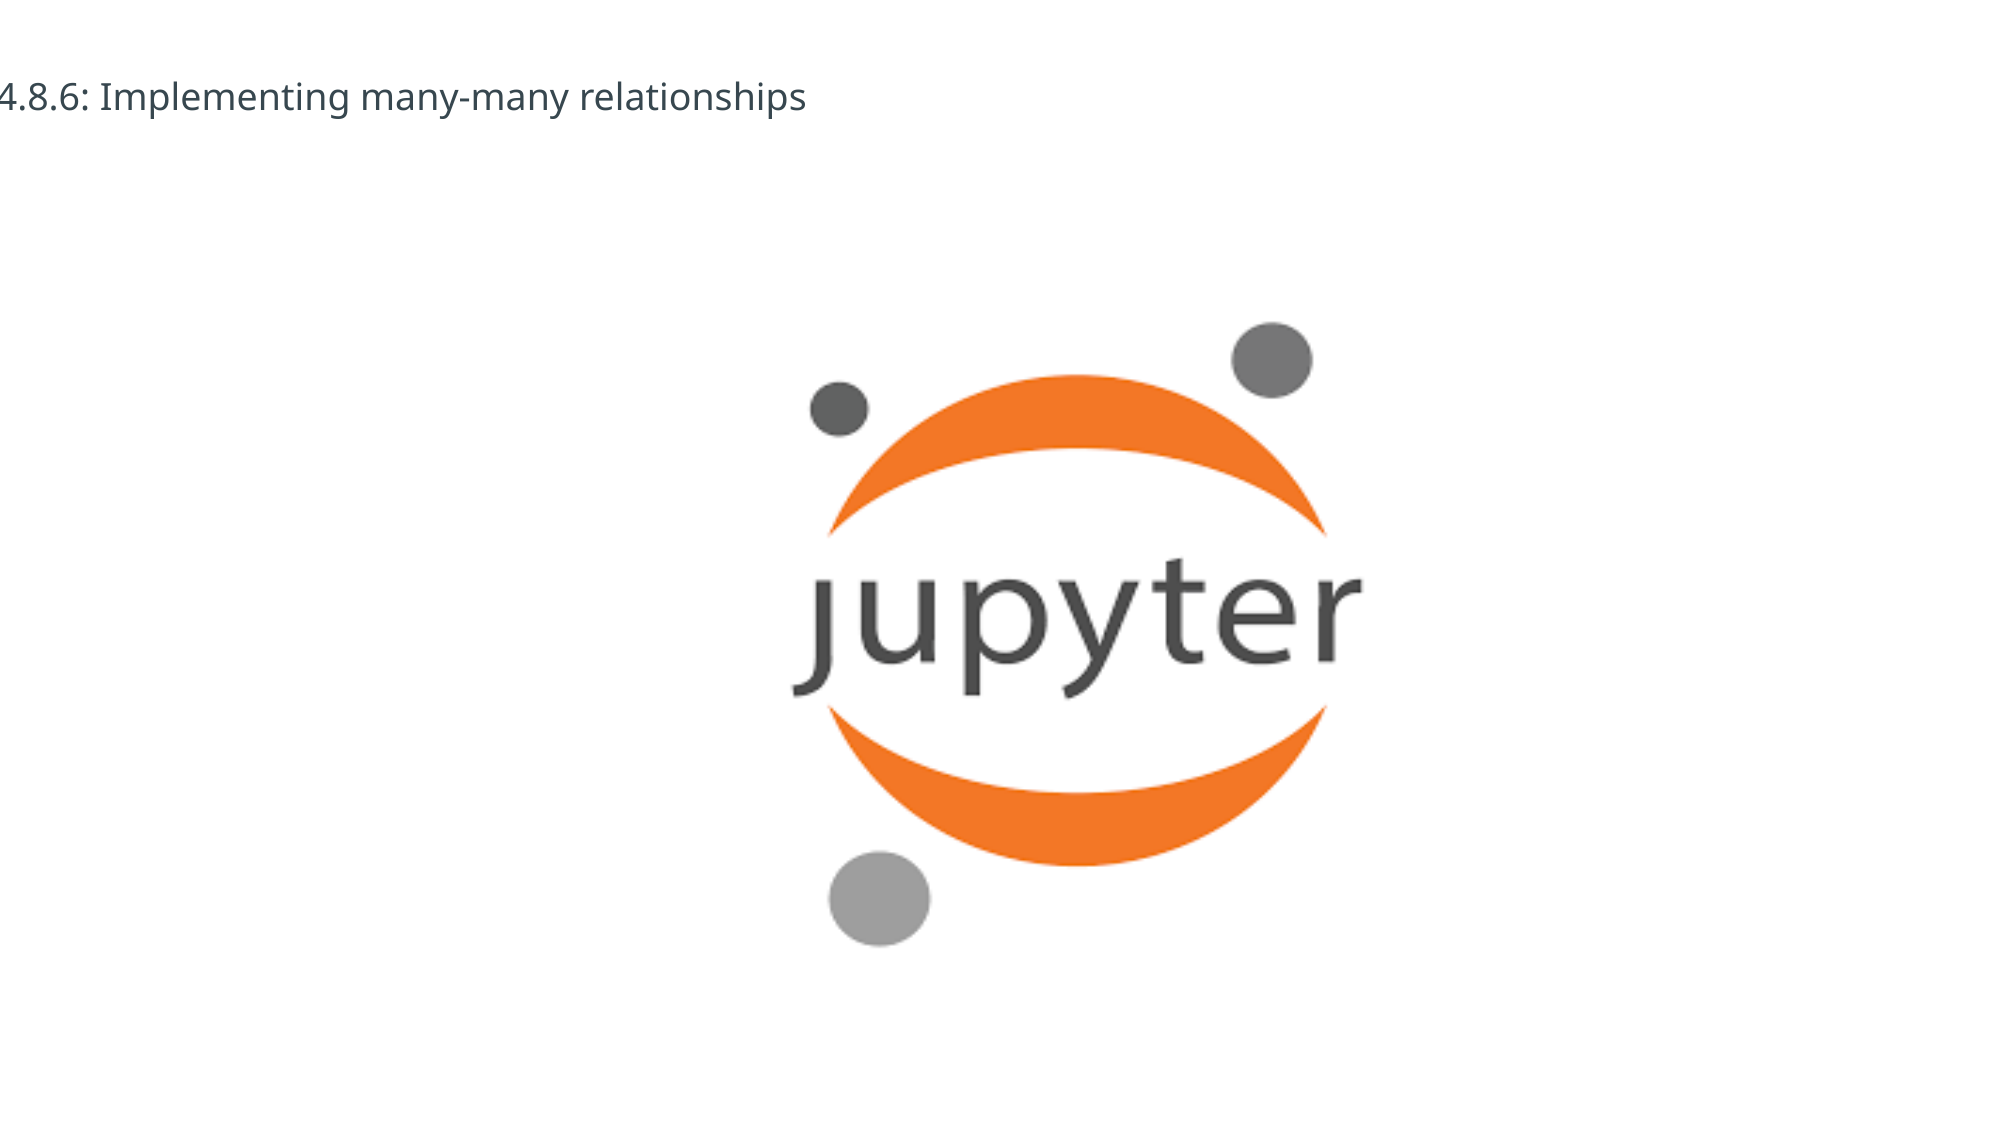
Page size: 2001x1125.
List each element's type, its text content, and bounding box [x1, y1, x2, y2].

text_box 4.8.6: Implementing many-many relationships [0, 65, 982, 126]
picture [786, 315, 1373, 951]
